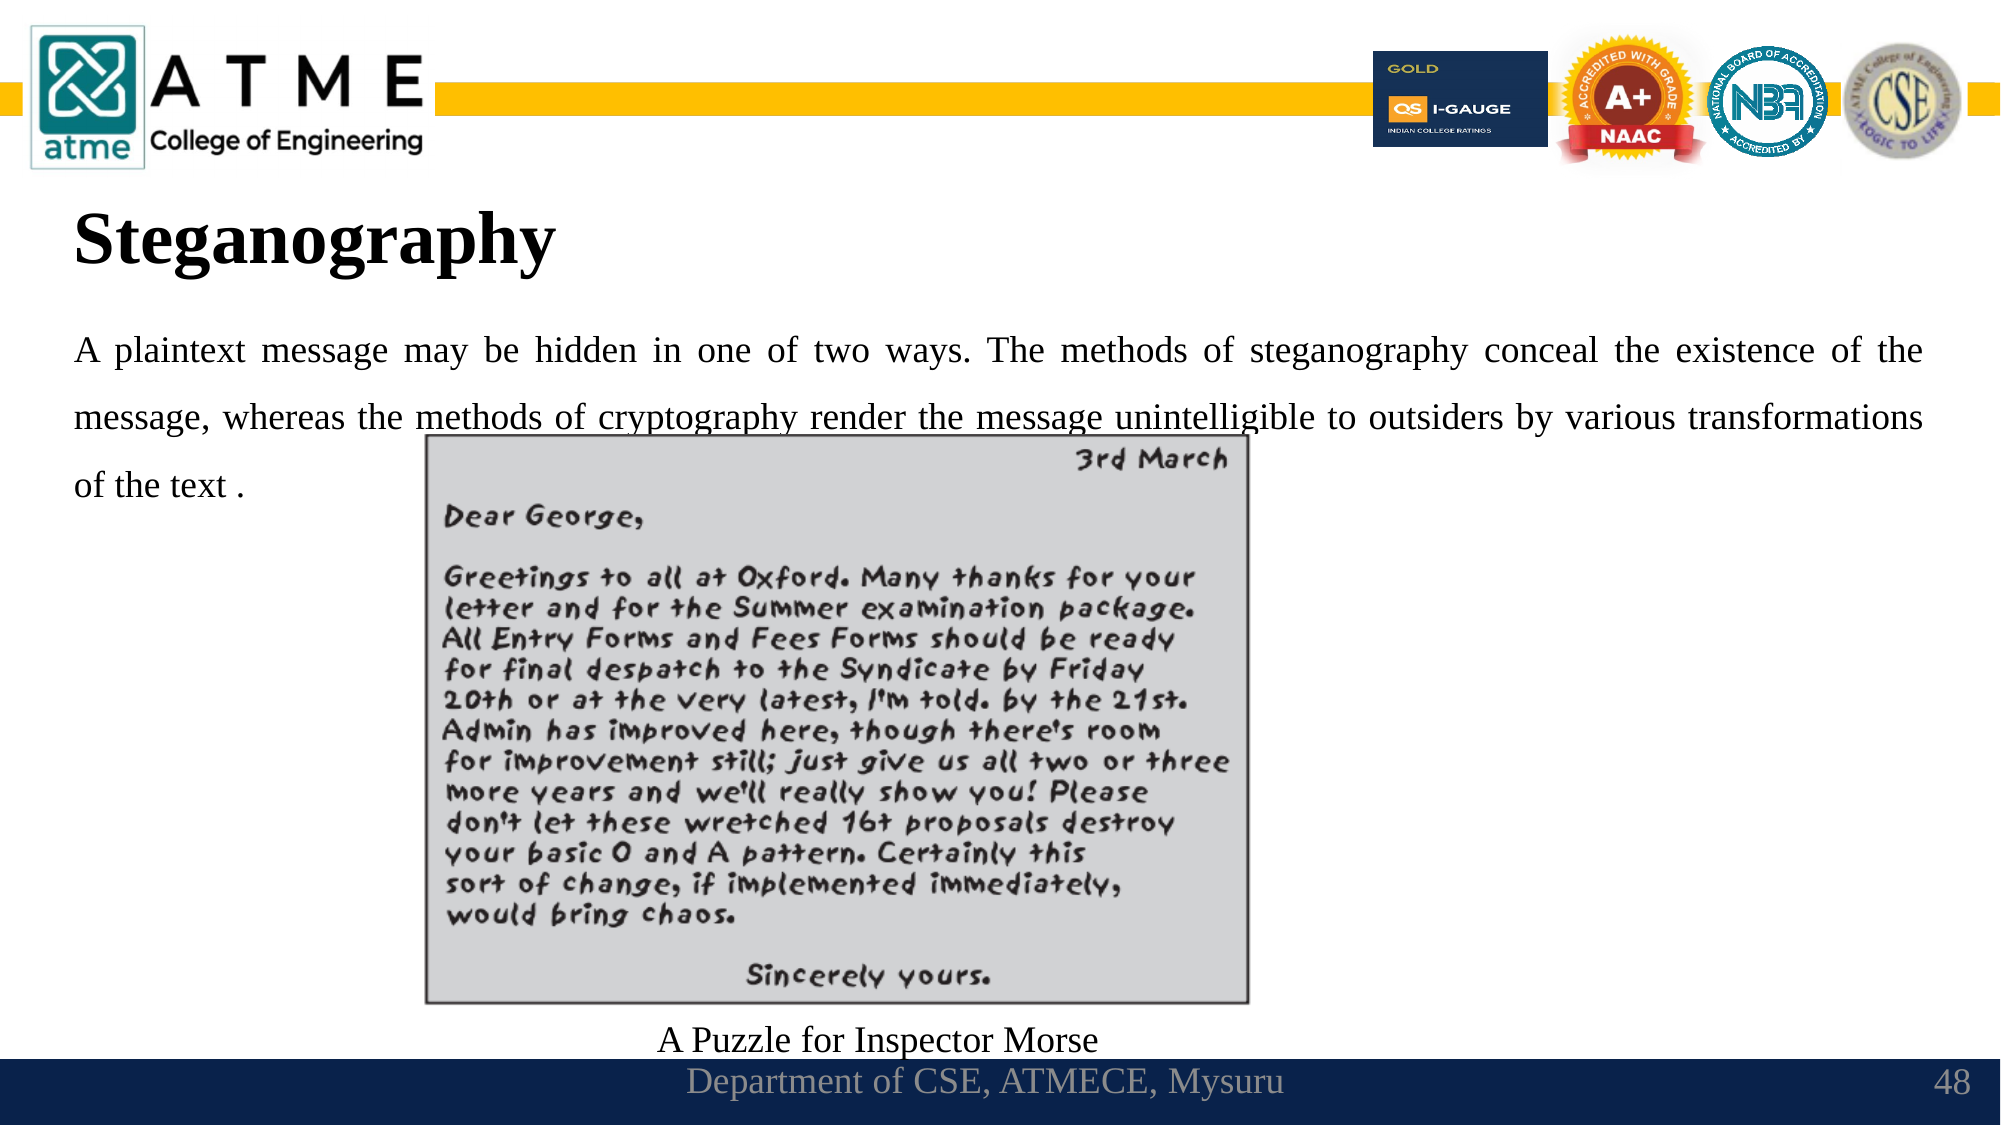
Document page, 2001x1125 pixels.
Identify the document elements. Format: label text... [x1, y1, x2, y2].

picture [395, 434, 1291, 1009]
picture [22, 15, 435, 178]
picture [1373, 20, 1828, 180]
text_box A plaintext message may be hidden in one of two ways. The methods of steganography conceal the existence of the message, whereas the methods of cryptography render the message unintelligible to outsiders by various transformations of the text . [59, 295, 1941, 513]
picture [1840, 26, 1968, 176]
slide_number 48 [1511, 1057, 1972, 1103]
picture [0, 1059, 2001, 1125]
footer Department of CSE, ATMECE, Mysuru [501, 1056, 1470, 1102]
text_box A Puzzle for Inspector Morse [642, 1007, 1643, 1068]
text_box Steganography [59, 181, 1060, 287]
